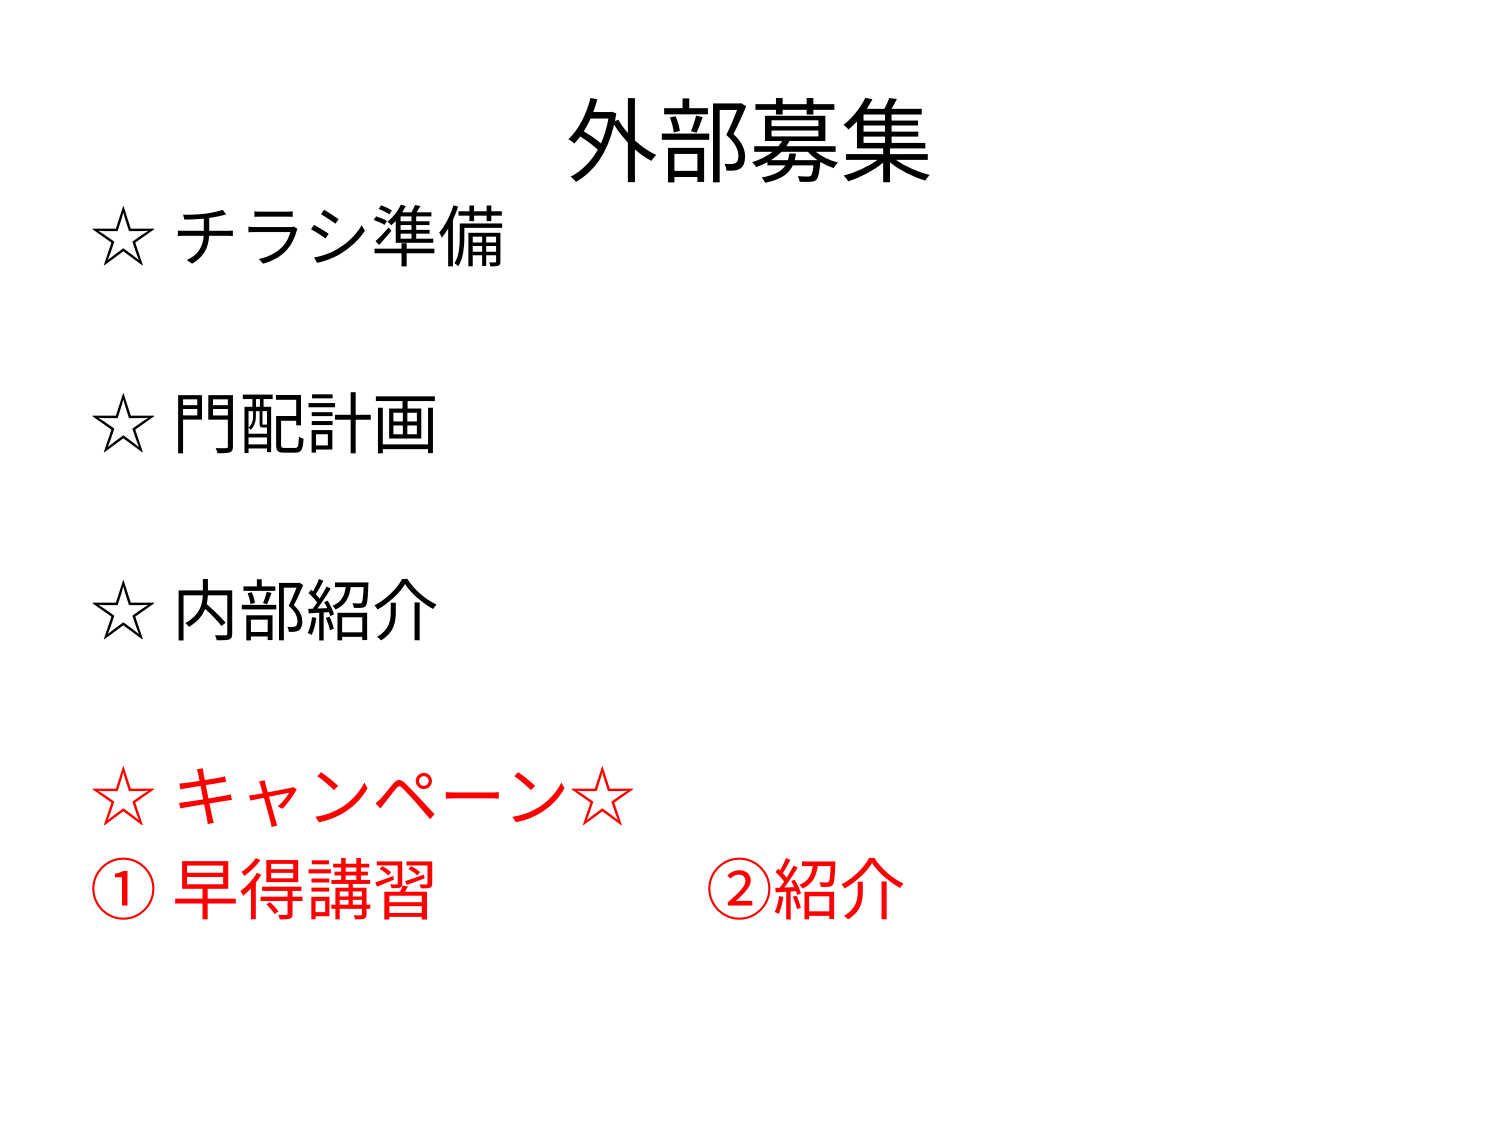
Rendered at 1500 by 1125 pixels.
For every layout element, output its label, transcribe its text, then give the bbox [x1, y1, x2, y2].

list ☆チラシ準備 ☆門配計画 ☆内部紹介 ☆キャンペーン☆ ①早得講習 ②紹介 [74, 187, 1426, 1006]
title 外部募集 [74, 44, 1426, 187]
